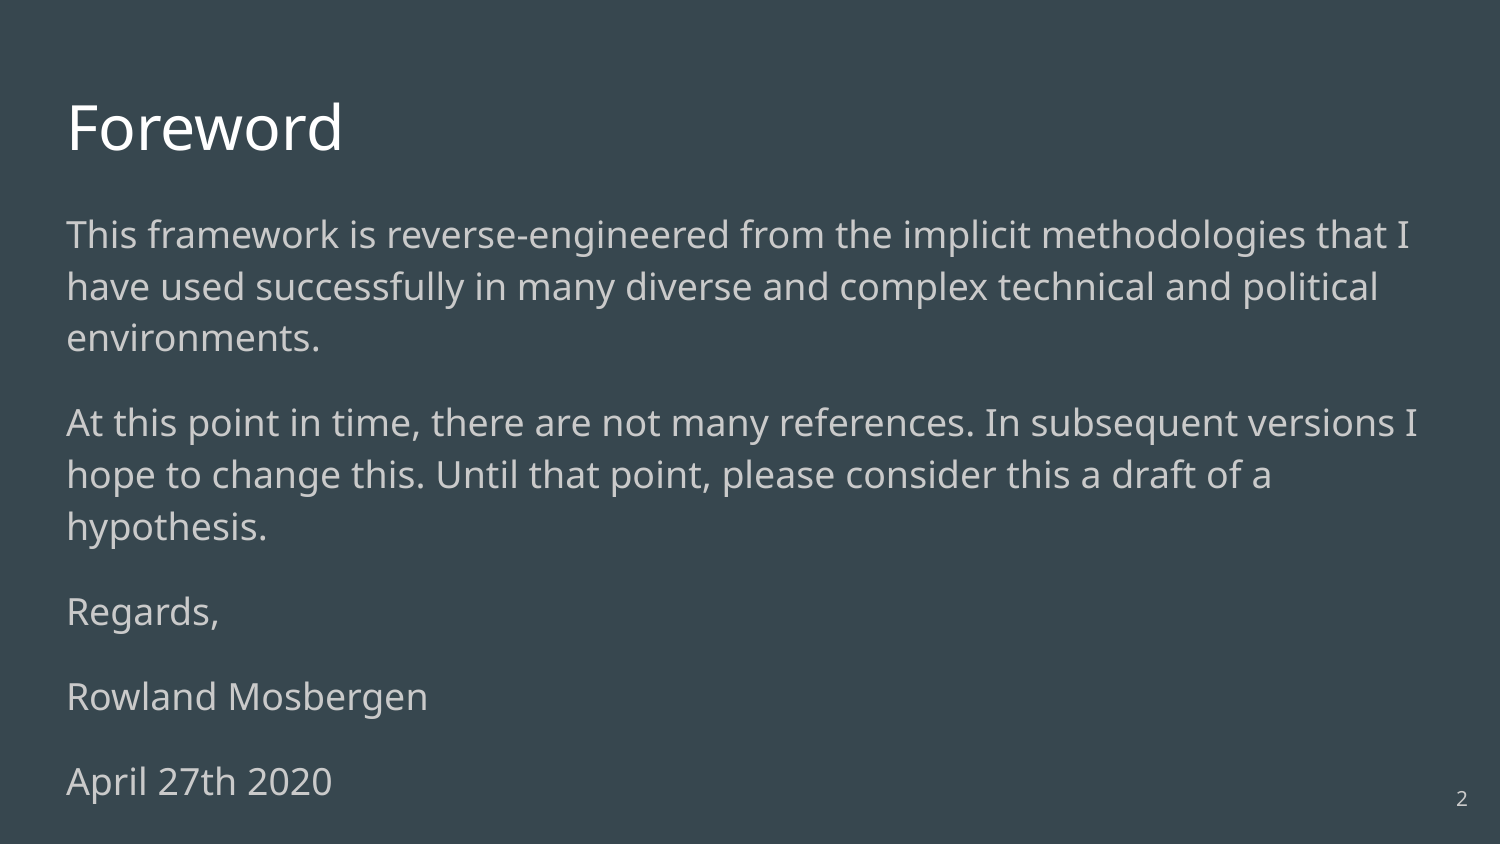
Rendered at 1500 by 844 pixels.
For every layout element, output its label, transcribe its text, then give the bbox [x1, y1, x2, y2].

title Foreword [51, 72, 1449, 167]
list This framework is reverse-engineered from the implicit methodologies that I have used successfully in many diverse and complex technical and political environments. At this point in time, there are not many references. In subsequent versions I hope to change this. Until that point, please consider this a draft of a hypothesis. Regards, Rowland Mosbergen April 27th 2020 [51, 189, 1449, 750]
slide_number ‹#› [1392, 767, 1483, 833]
